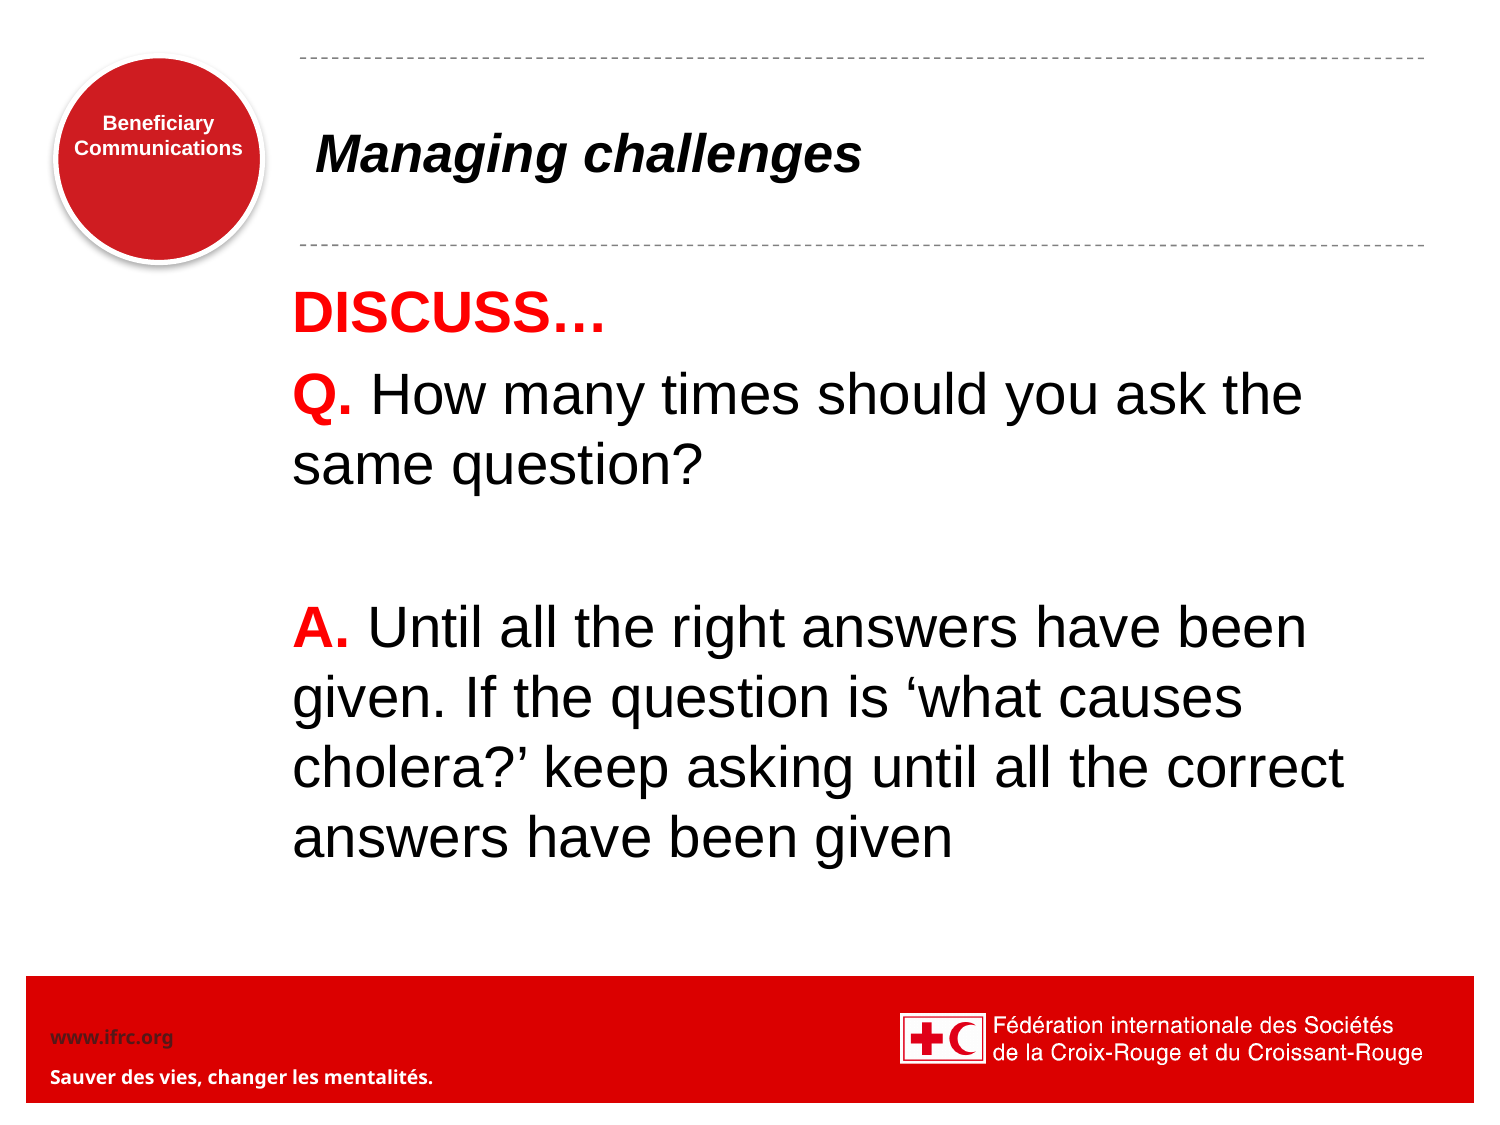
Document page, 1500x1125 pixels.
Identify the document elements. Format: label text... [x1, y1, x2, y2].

title Managing challenges [299, 57, 1426, 246]
picture [900, 1013, 1422, 1065]
list DISCUSS… Q. How many times should you ask the same question? A. Until all the right answers have been given. If the question is ‘what causes cholera?’ keep asking until all the correct answers have been given [277, 266, 1451, 981]
